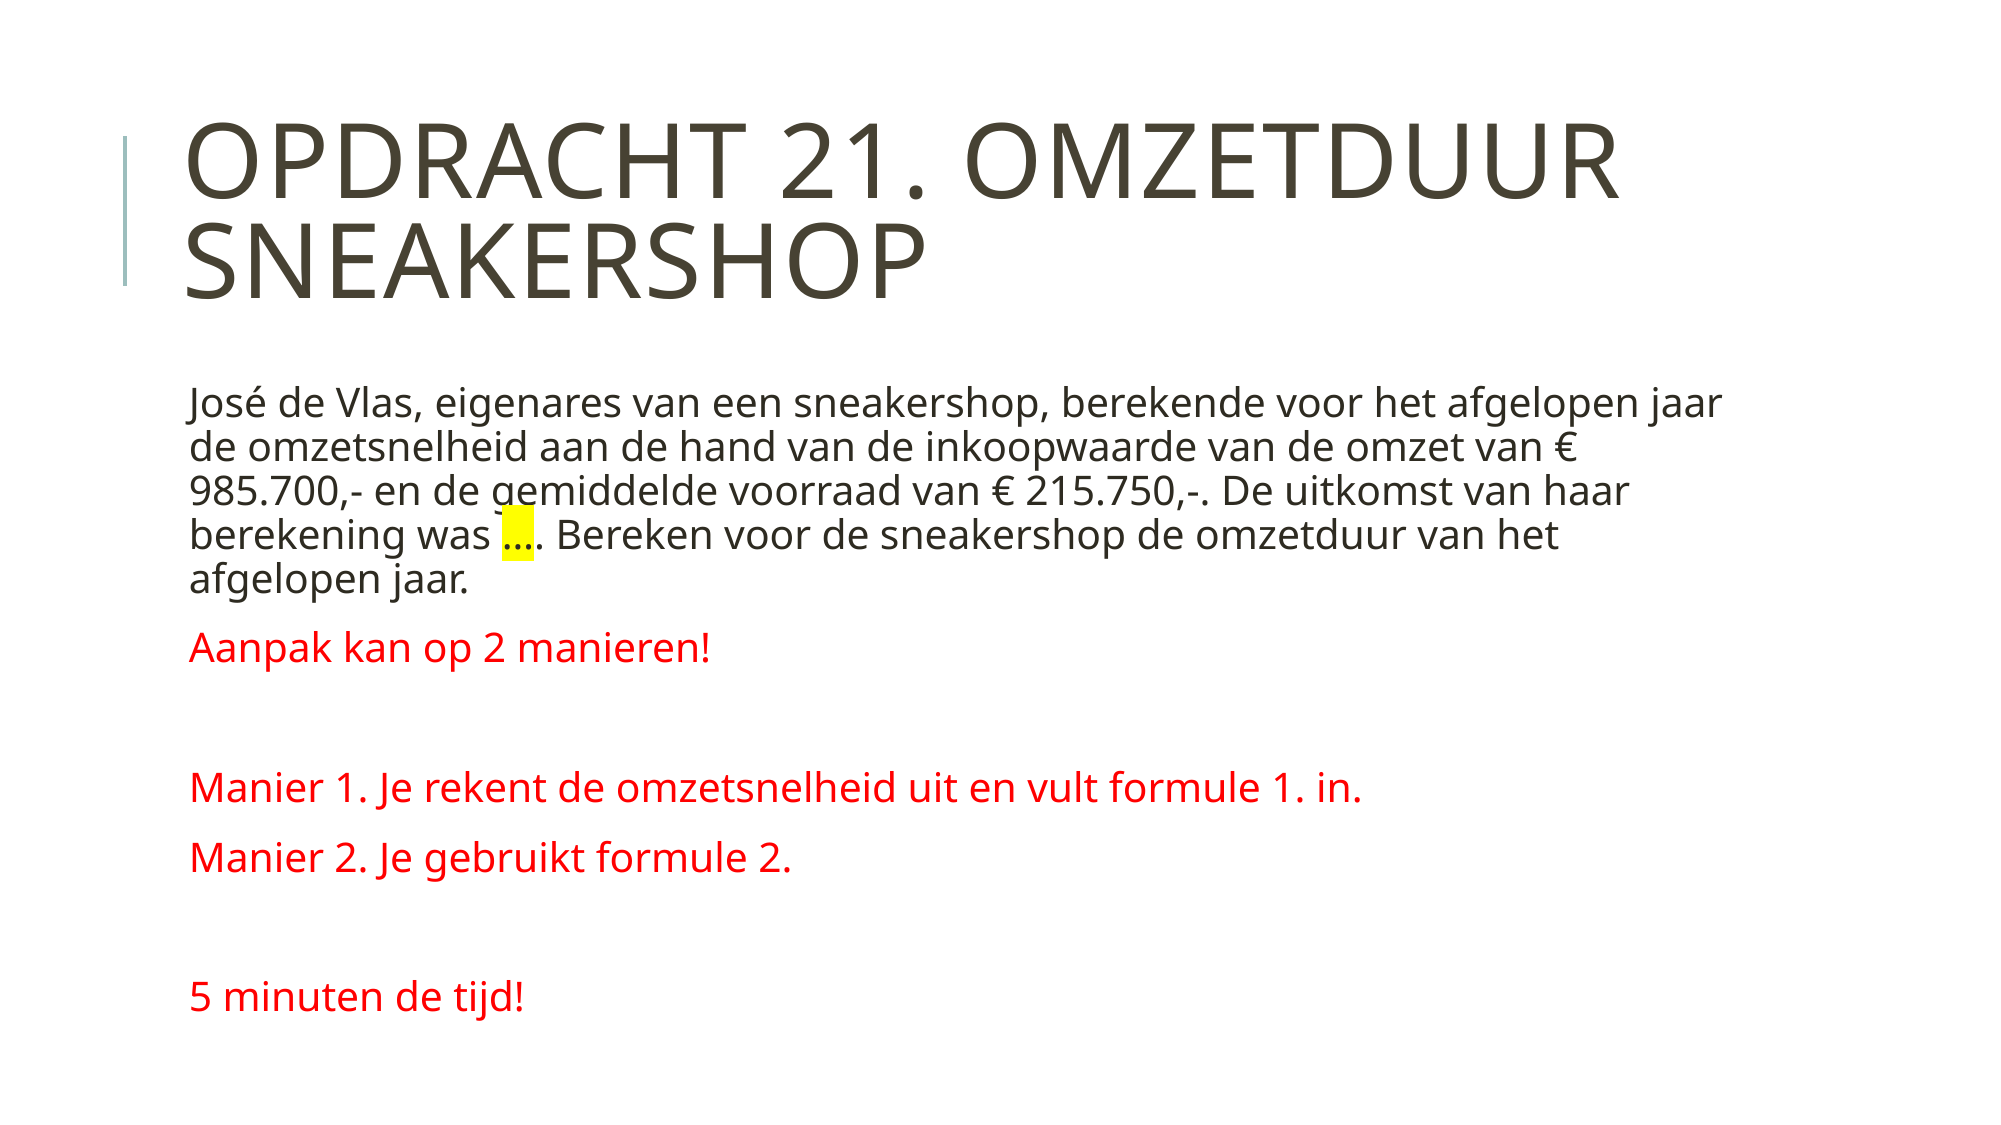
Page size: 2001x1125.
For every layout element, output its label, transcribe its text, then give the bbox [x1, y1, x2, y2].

title Opdracht 21. omzetduur sneakershop [168, 96, 1763, 342]
list José de Vlas, eigenares van een sneakershop, berekende voor het afgelopen jaar de omzetsnelheid aan de hand van de inkoopwaarde van de omzet van € 985.700,- en de gemiddelde voorraad van € 215.750,-. De uitkomst van haar berekening was …. Bereken voor de sneakershop de omzetduur van het afgelopen jaar. Aanpak kan op 2 manieren! Manier 1. Je rekent de omzetsnelheid uit en vult formule 1. in. Manier 2. Je gebruikt formule 2. 5 minuten de tijd! [168, 375, 1763, 1035]
